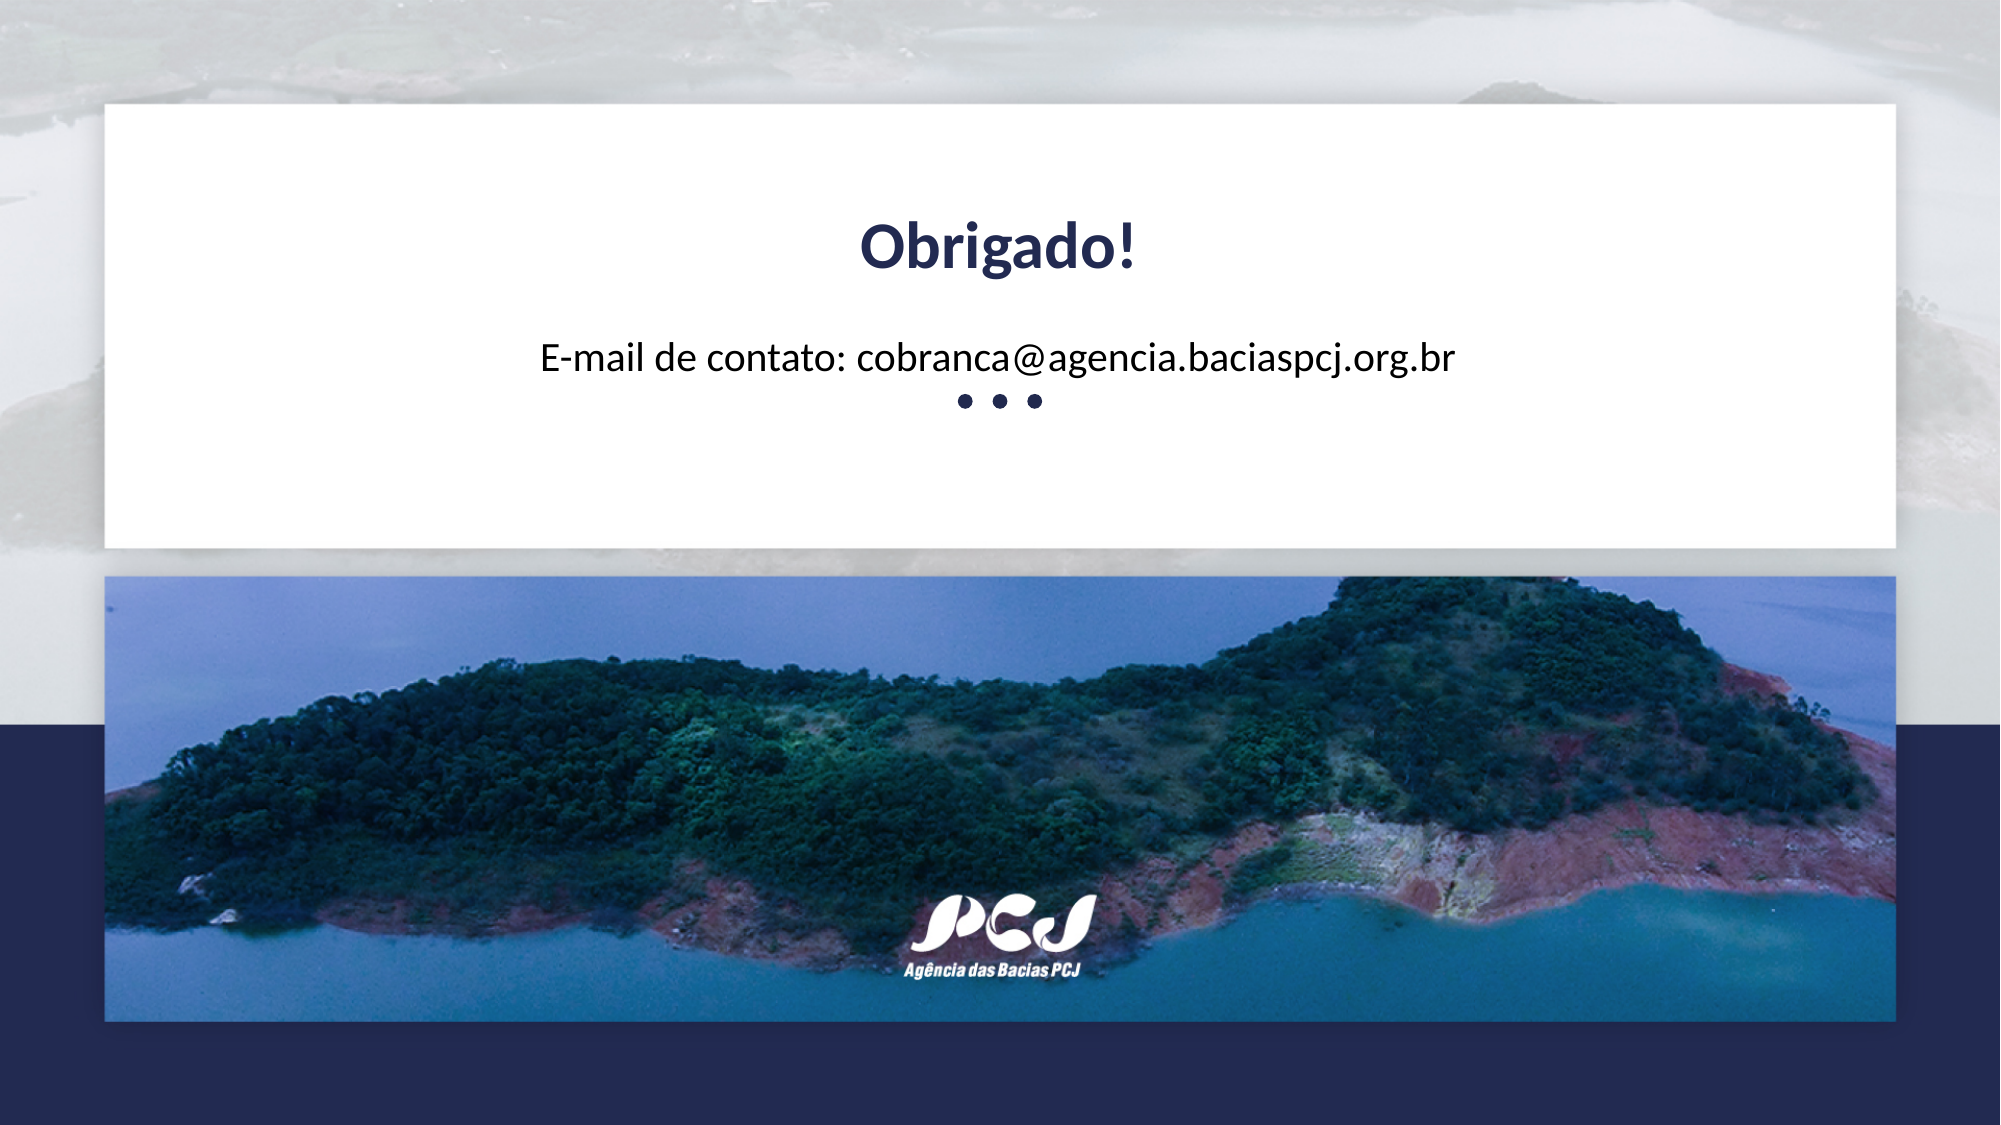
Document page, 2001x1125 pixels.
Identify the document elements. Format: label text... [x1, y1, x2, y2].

text_box E-mail de contato: cobranca@agencia.baciaspcj.org.br [525, 319, 1475, 388]
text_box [957, 393, 1043, 409]
picture [0, 0, 2000, 1125]
text_box Obrigado! [427, 191, 1573, 282]
